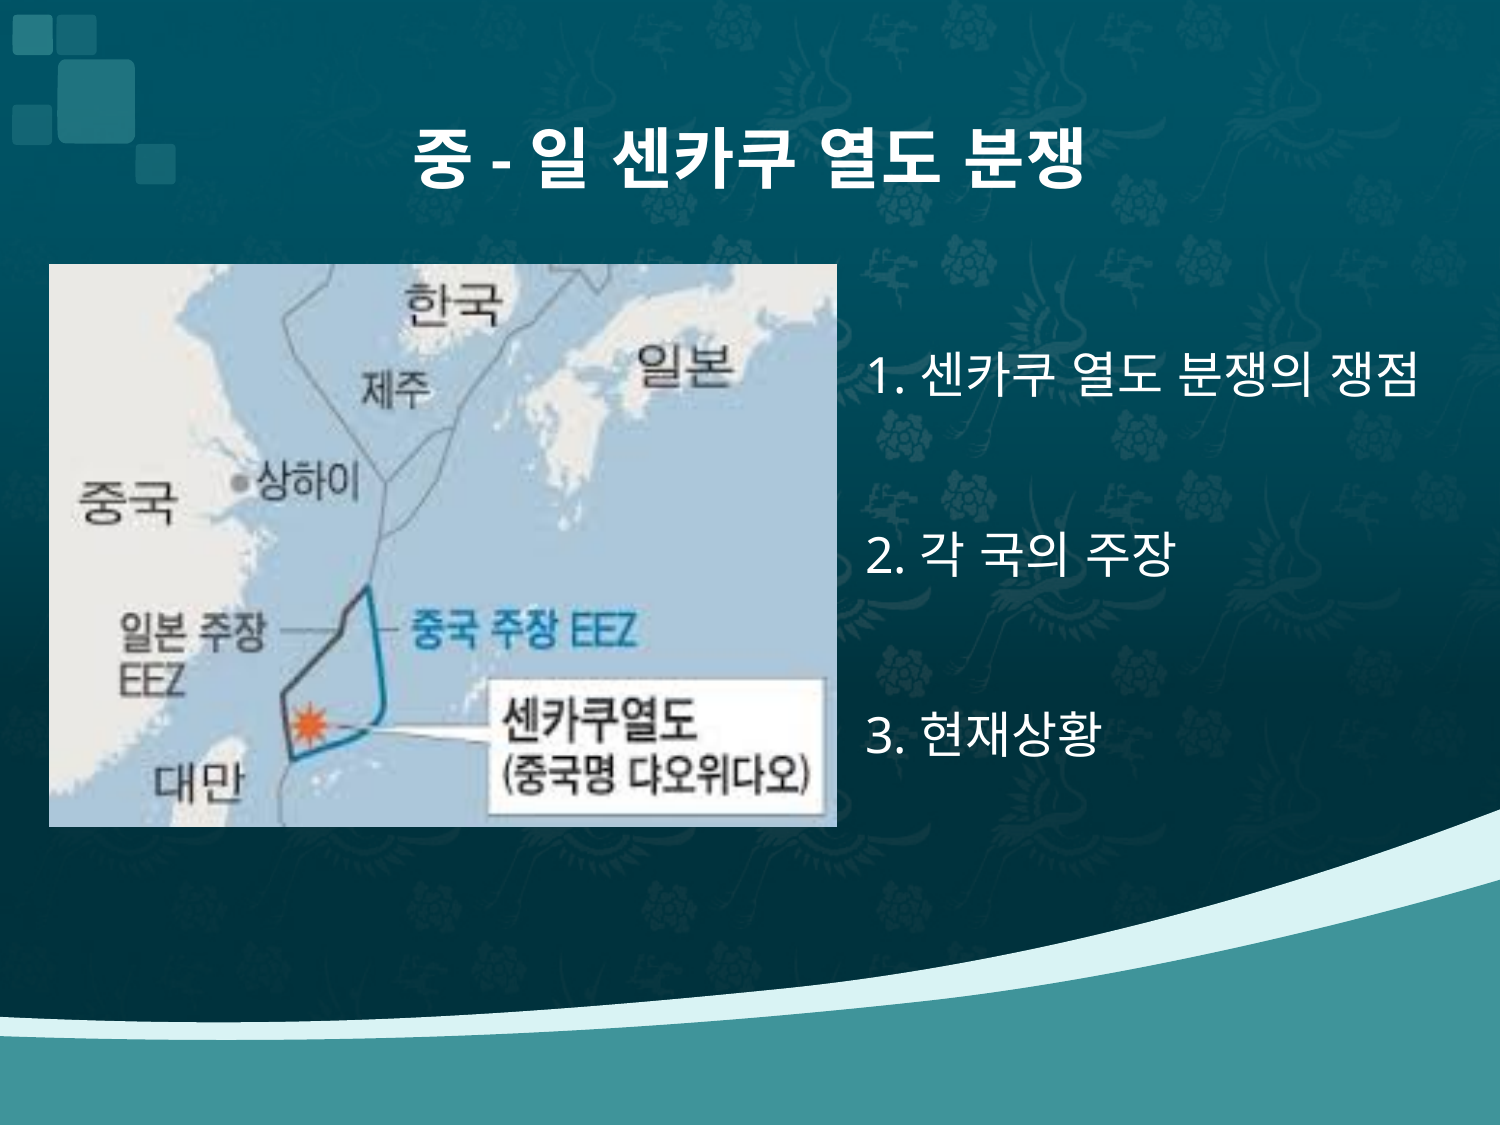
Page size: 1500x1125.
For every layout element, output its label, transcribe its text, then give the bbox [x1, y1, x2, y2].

text_box 1.센카쿠 열도 분쟁의 쟁점 2.각 국의 주장 3.현재상황 [850, 335, 1495, 771]
title 중-일 센카쿠 열도 분쟁 [113, 85, 1388, 228]
picture [49, 264, 837, 828]
